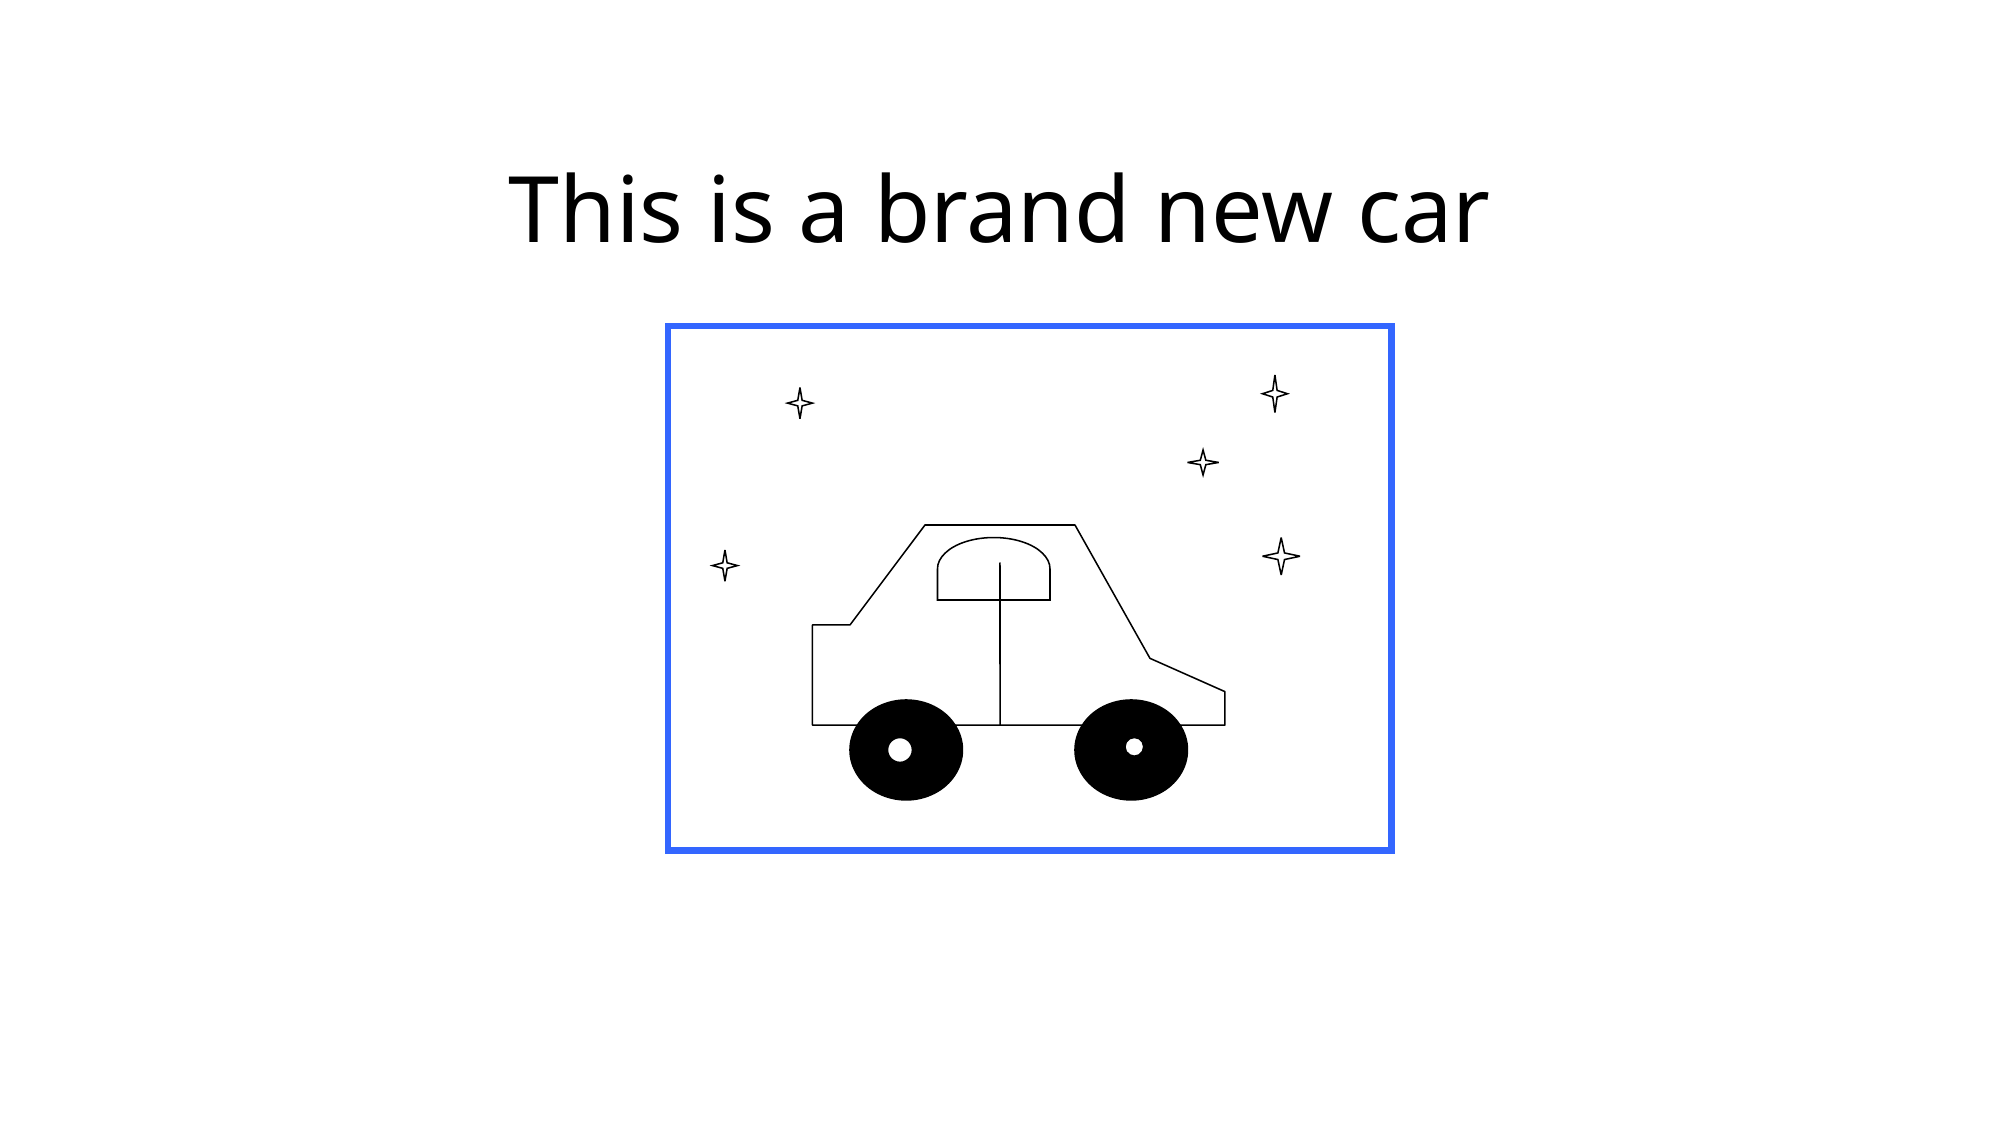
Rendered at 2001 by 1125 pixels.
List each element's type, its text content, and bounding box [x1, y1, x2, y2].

text_box [667, 326, 1392, 851]
title This is a brand new car [362, 112, 1638, 301]
